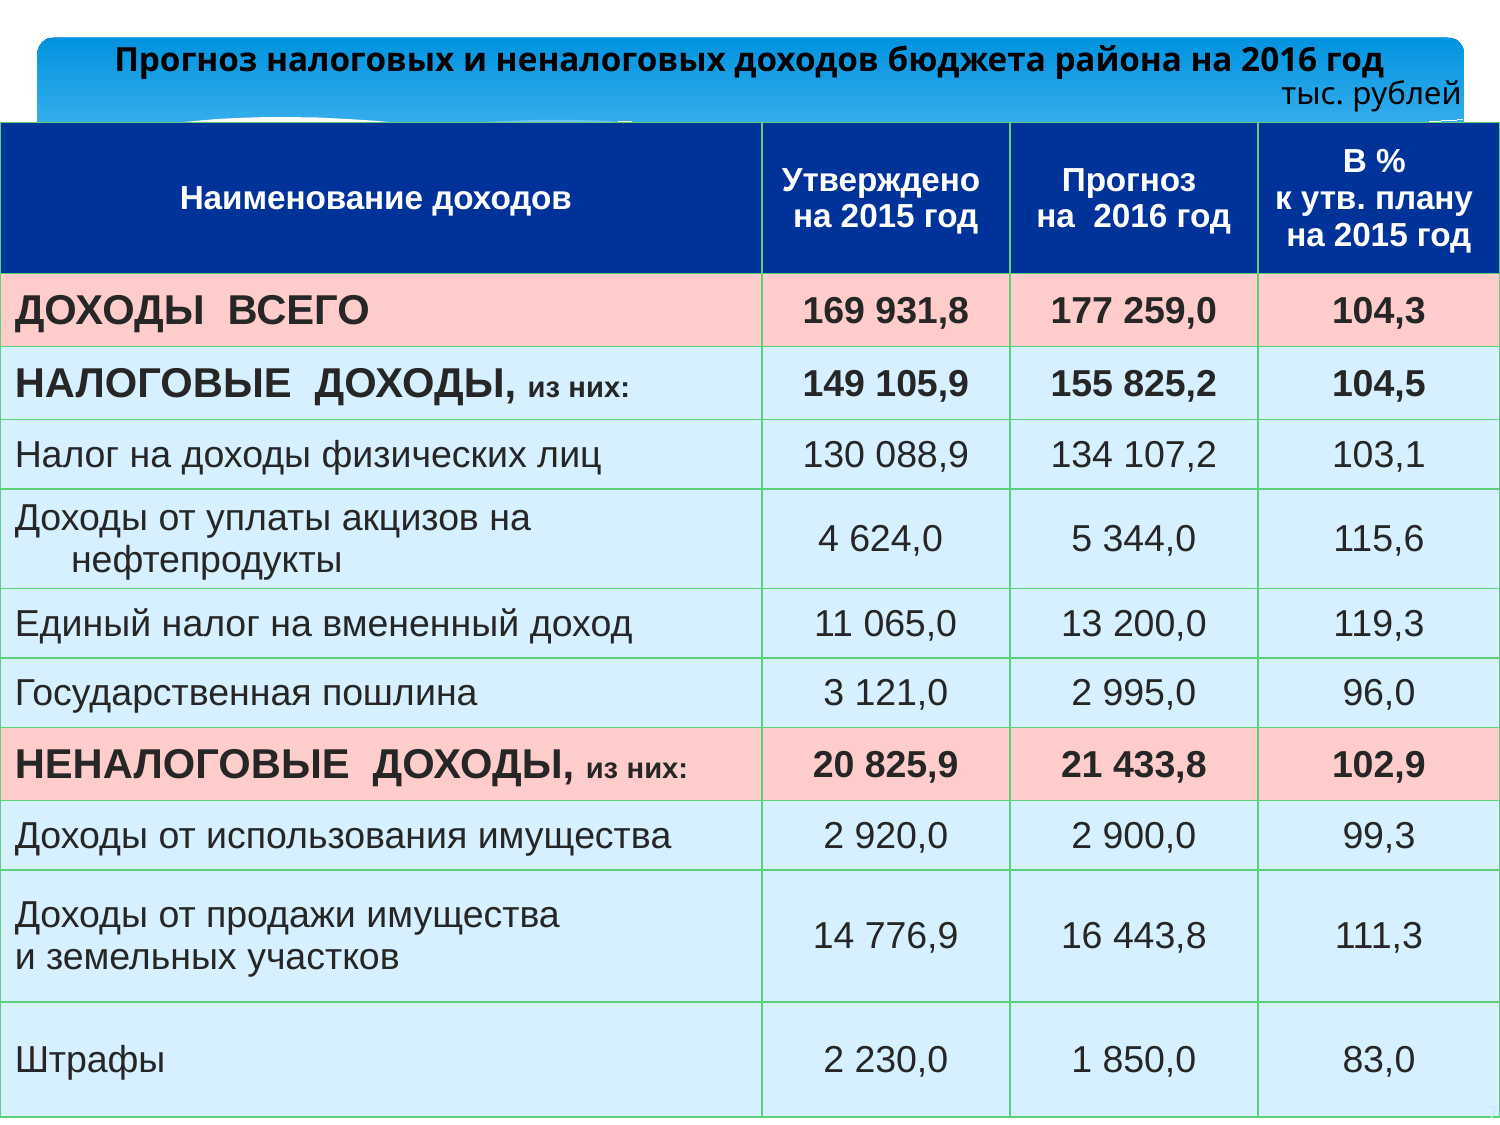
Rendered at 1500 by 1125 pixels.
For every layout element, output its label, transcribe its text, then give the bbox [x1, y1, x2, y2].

table_cell 134 107,2 [1011, 420, 1257, 488]
title Прогноз налоговых и неналоговых доходов бюджета района на 2016 год [0, 0, 1500, 118]
table_cell 104,5 [1259, 347, 1499, 419]
table_cell 2 920,0 [763, 801, 1009, 869]
table_cell Налог на доходы физических лиц [1, 420, 761, 488]
table_cell Доходы от продажи имущества и земельных участков [1, 871, 761, 1001]
table_cell ДОХОДЫ ВСЕГО [1, 274, 761, 346]
table_cell Единый налог на вмененный доход [1, 589, 761, 657]
table_cell 111,3 [1259, 871, 1499, 1001]
table_cell 20 825,9 [763, 728, 1009, 800]
table_cell 103,1 [1259, 420, 1499, 488]
table_cell 14 776,9 [763, 871, 1009, 1001]
table_cell 2 900,0 [1011, 801, 1257, 869]
table_cell 3 121,0 [763, 659, 1009, 727]
table_cell 2 995,0 [1011, 659, 1257, 727]
table_cell НАЛОГОВЫЕ ДОХОДЫ, из них: [1, 347, 761, 419]
table_cell 11 065,0 [763, 589, 1009, 657]
table_cell 155 825,2 [1011, 347, 1257, 419]
table_header Наименование доходов [1, 123, 761, 273]
table_header Утверждено на 2015 год [763, 123, 1009, 273]
table_cell НЕНАЛОГОВЫЕ ДОХОДЫ, из них: [1, 728, 761, 800]
text_box тыс. рублей [1234, 66, 1477, 119]
table_cell Государственная пошлина [1, 659, 761, 727]
table_cell 104,3 [1259, 274, 1499, 346]
table_cell 4 624,0 [763, 490, 1009, 588]
table_cell 102,9 [1259, 728, 1499, 800]
table_cell 21 433,8 [1011, 728, 1257, 800]
table_header Прогноз на 2016 год [1011, 123, 1257, 273]
table_header В % к утв. плану на 2015 год [1259, 123, 1499, 273]
text_box 7 [1453, 1093, 1500, 1125]
table_cell Доходы от уплаты акцизов на нефтепродукты [1, 490, 761, 588]
table_cell 5 344,0 [1011, 490, 1257, 588]
table_cell 115,6 [1259, 490, 1499, 588]
table_cell 83,0 [1259, 1003, 1499, 1116]
table_cell 119,3 [1259, 589, 1499, 657]
table_cell Штрафы [1, 1003, 761, 1116]
table_cell 169 931,8 [763, 274, 1009, 346]
table_cell 177 259,0 [1011, 274, 1257, 346]
table_cell 16 443,8 [1011, 871, 1257, 1001]
table_cell 2 230,0 [763, 1003, 1009, 1116]
table_cell 99,3 [1259, 801, 1499, 869]
table_cell 149 105,9 [763, 347, 1009, 419]
table_cell 130 088,9 [763, 420, 1009, 488]
table_cell Доходы от использования имущества [1, 801, 761, 869]
table_cell 13 200,0 [1011, 589, 1257, 657]
table_cell 1 850,0 [1011, 1003, 1257, 1116]
table_cell 96,0 [1259, 659, 1499, 727]
